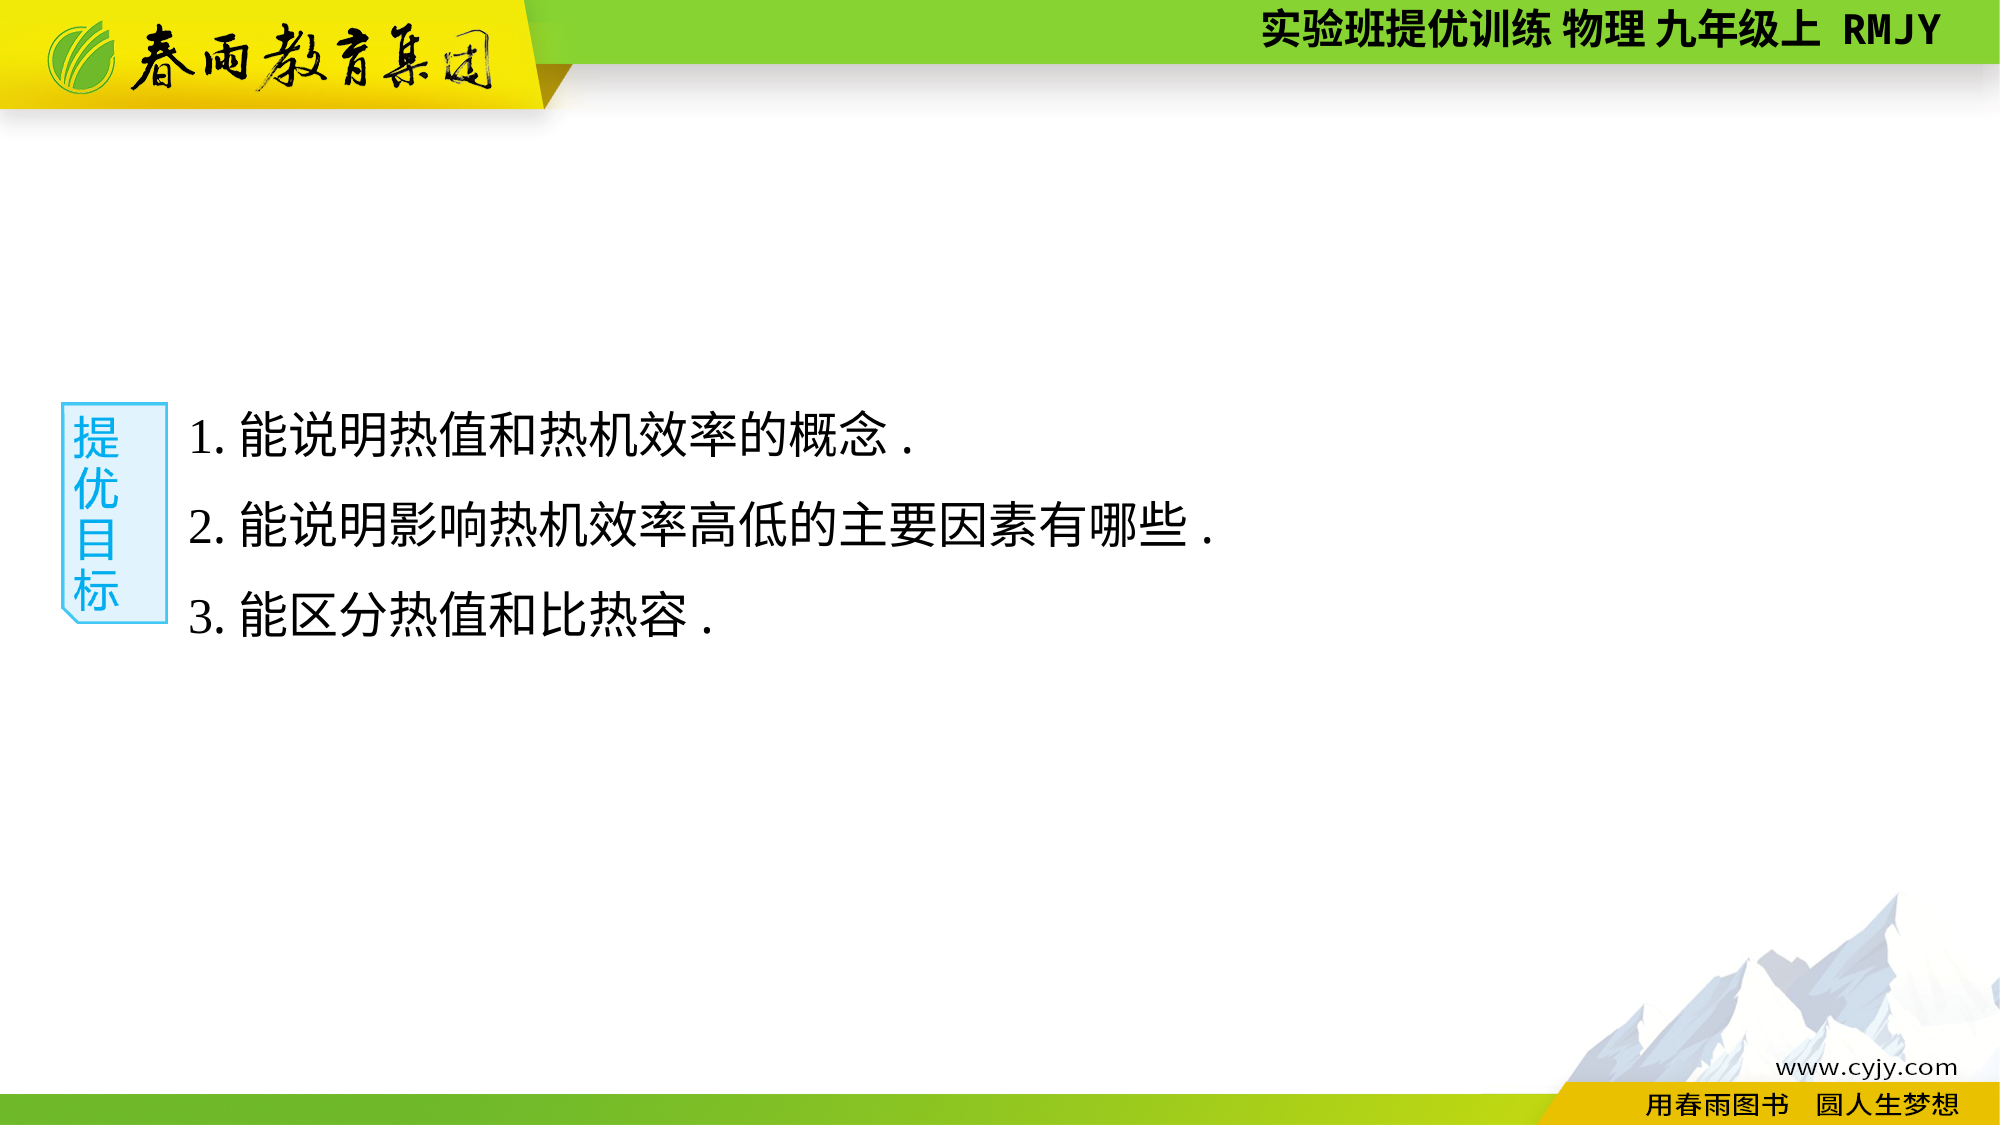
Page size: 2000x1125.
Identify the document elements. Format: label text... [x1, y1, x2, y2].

list 1.能说明热值和热机效率的概念. 2.能说明影响热机效率高低的主要因素有哪些. 3.能区分热值和比热容. [173, 365, 1944, 643]
picture [0, 0, 2000, 1125]
